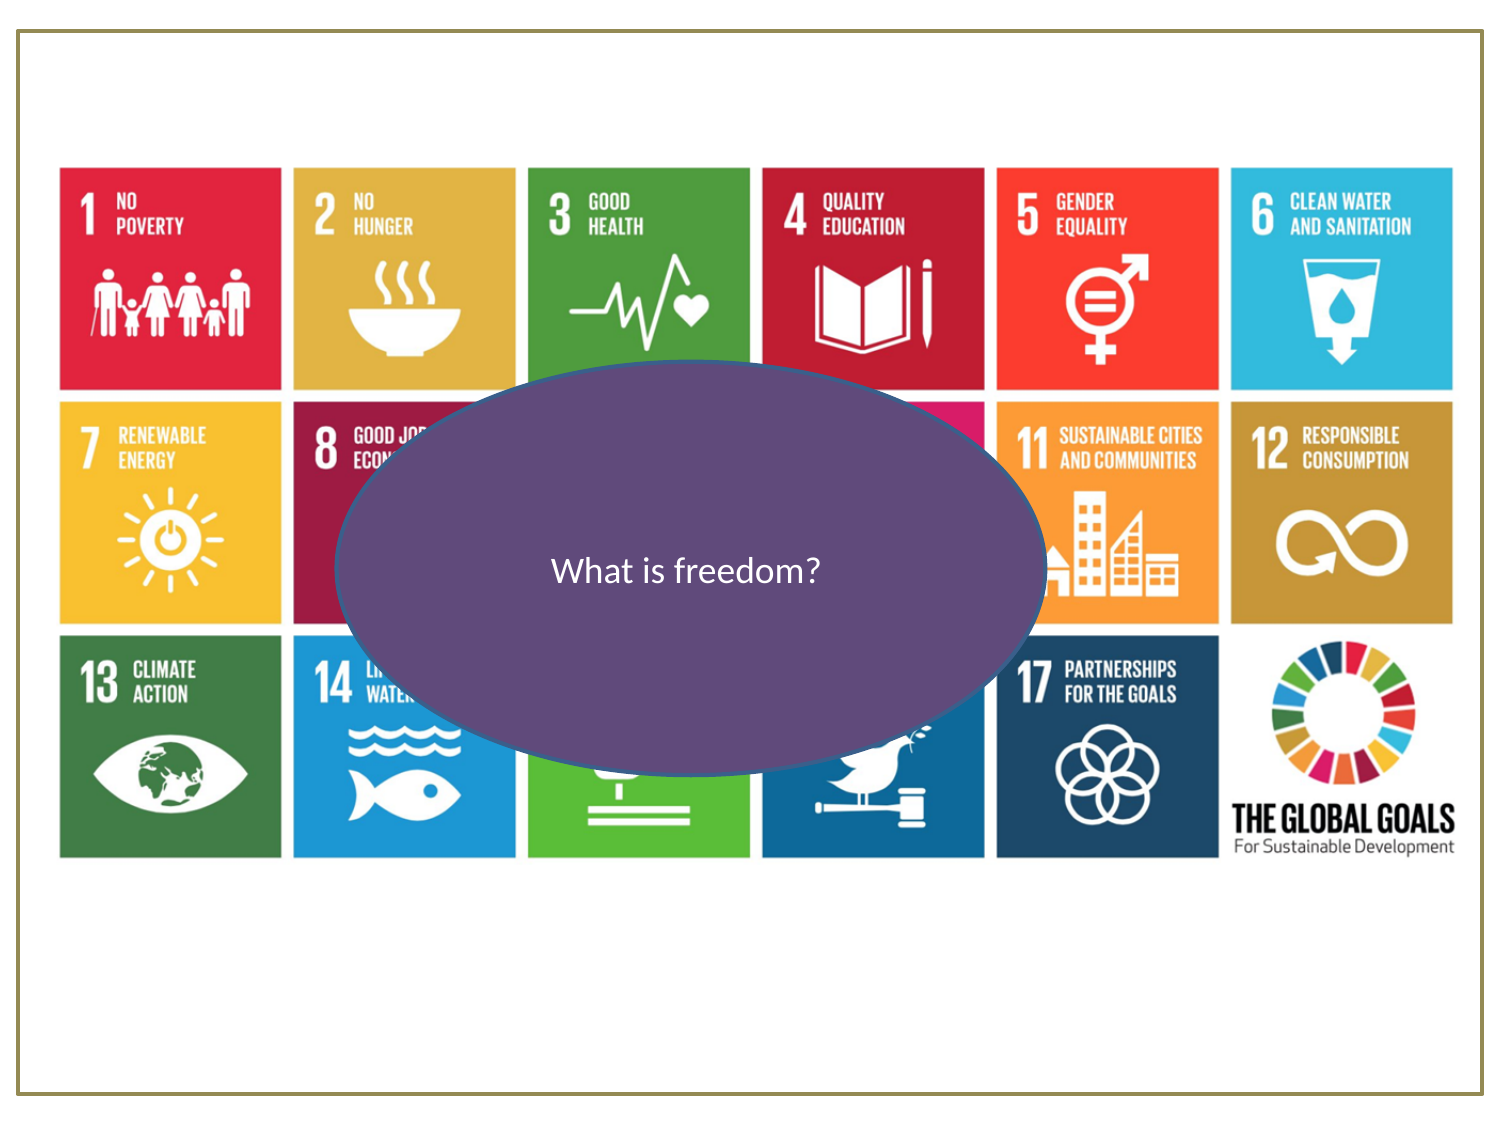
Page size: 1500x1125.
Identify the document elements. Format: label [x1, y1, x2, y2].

list [37, 148, 1478, 882]
text_box [16, 29, 1484, 1096]
